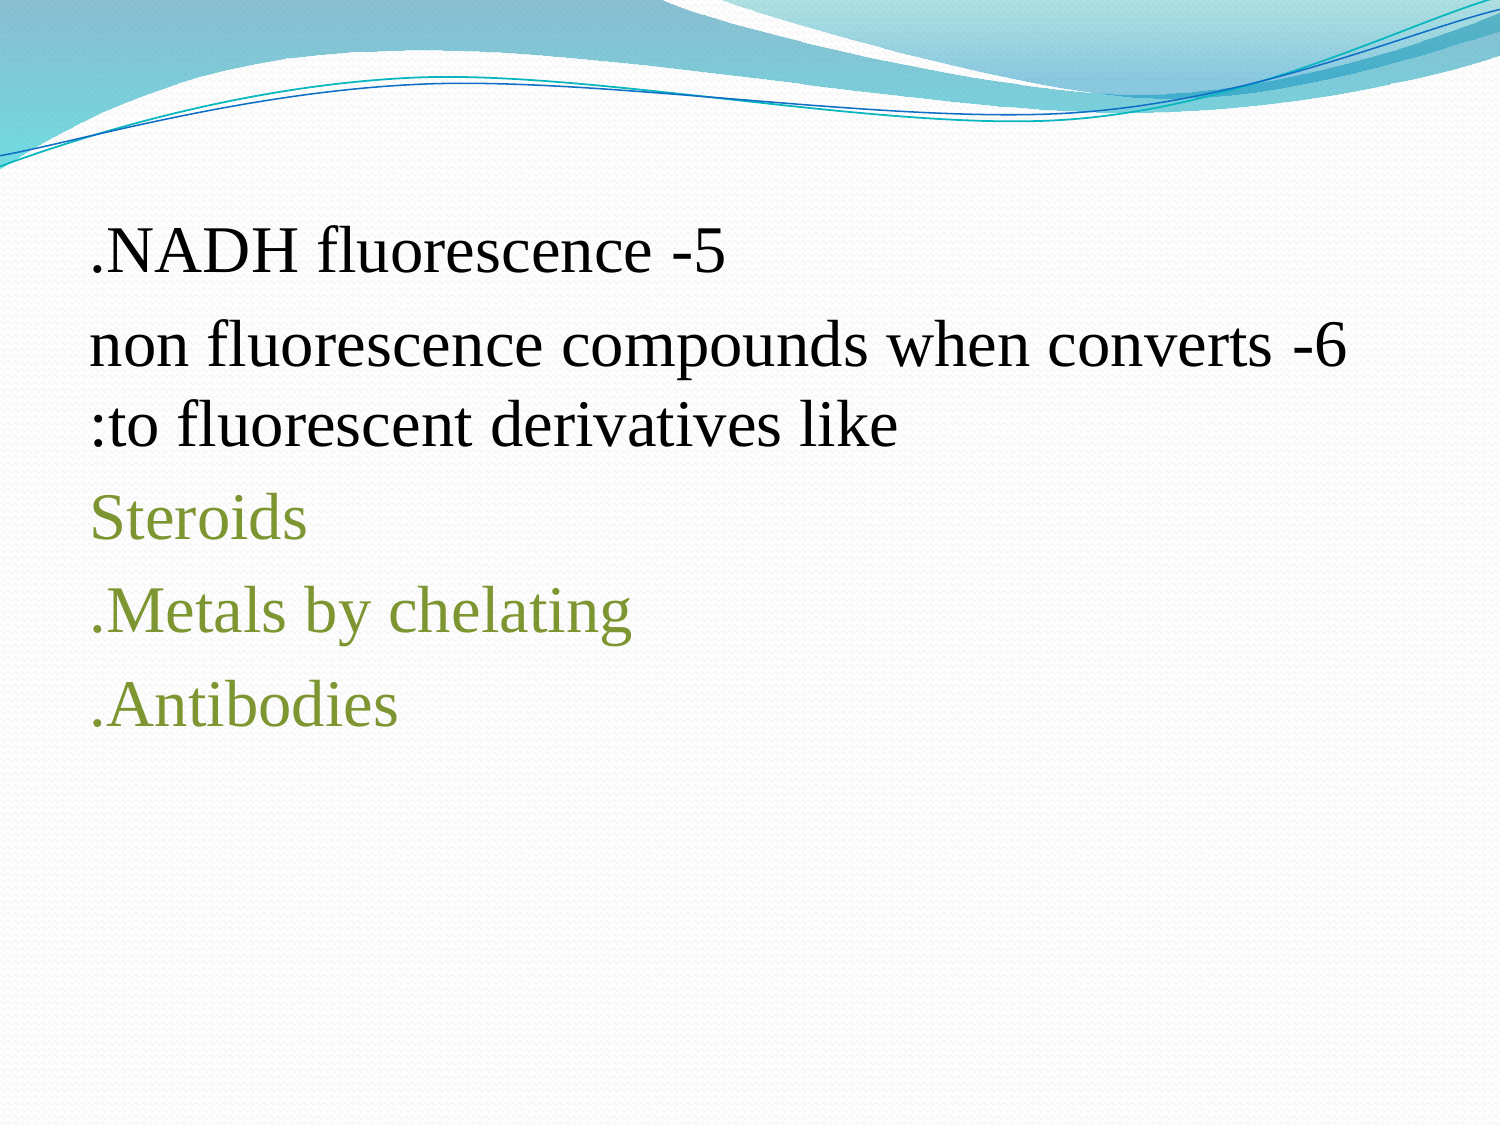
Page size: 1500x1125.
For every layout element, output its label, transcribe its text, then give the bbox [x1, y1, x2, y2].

text_box 5- NADH fluorescence. 6- non fluorescence compounds when converts to fluorescent derivatives like: Steroids Metals by chelating. Antibodies. [74, 105, 1425, 1005]
